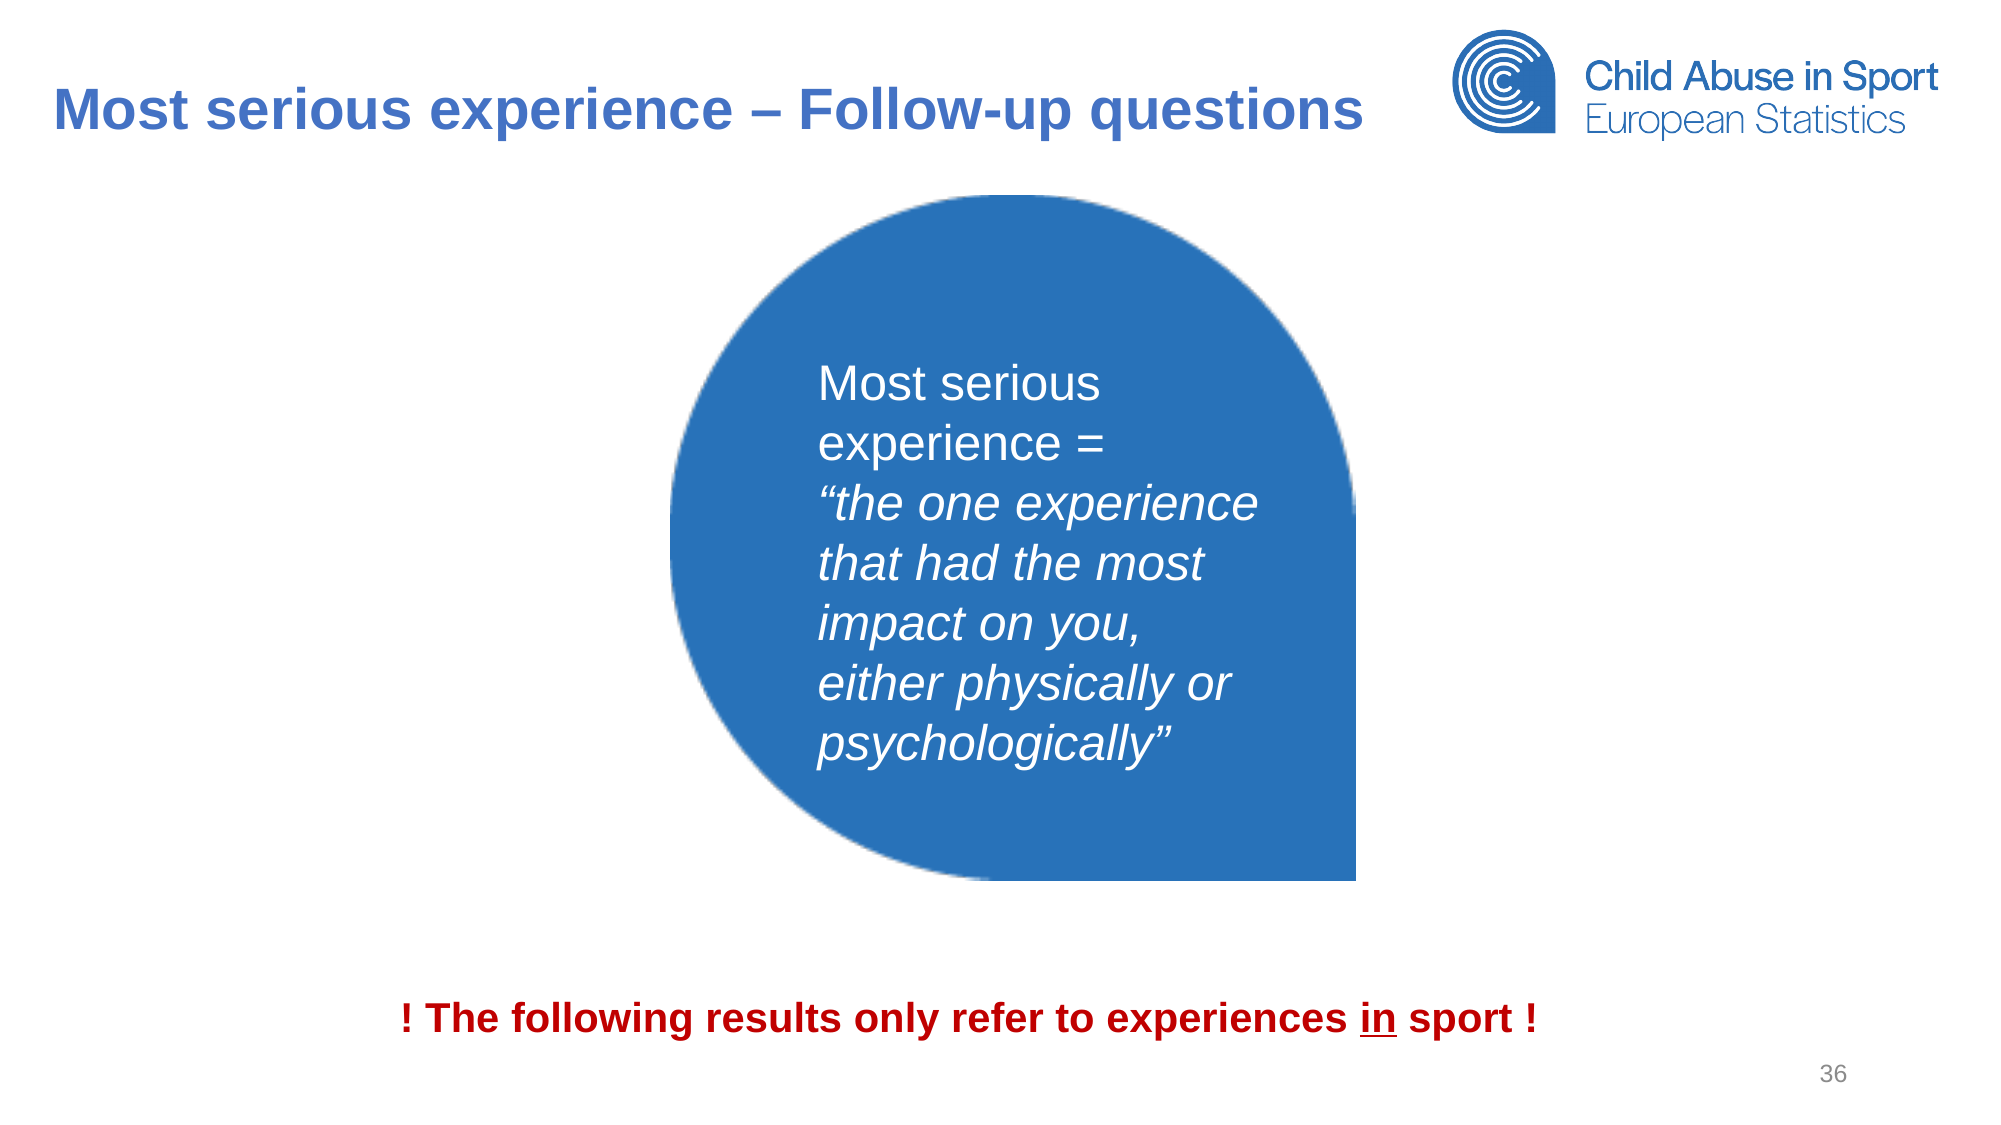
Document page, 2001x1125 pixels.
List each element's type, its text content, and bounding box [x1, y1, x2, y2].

slide_number 36 [1412, 1042, 1863, 1103]
picture [1391, 0, 2000, 194]
picture [670, 195, 1356, 881]
text_box Most serious experience – Follow-up questions [38, 26, 1600, 196]
text_box ! The following results only refer to experiences in sport ! [161, 983, 1778, 1048]
